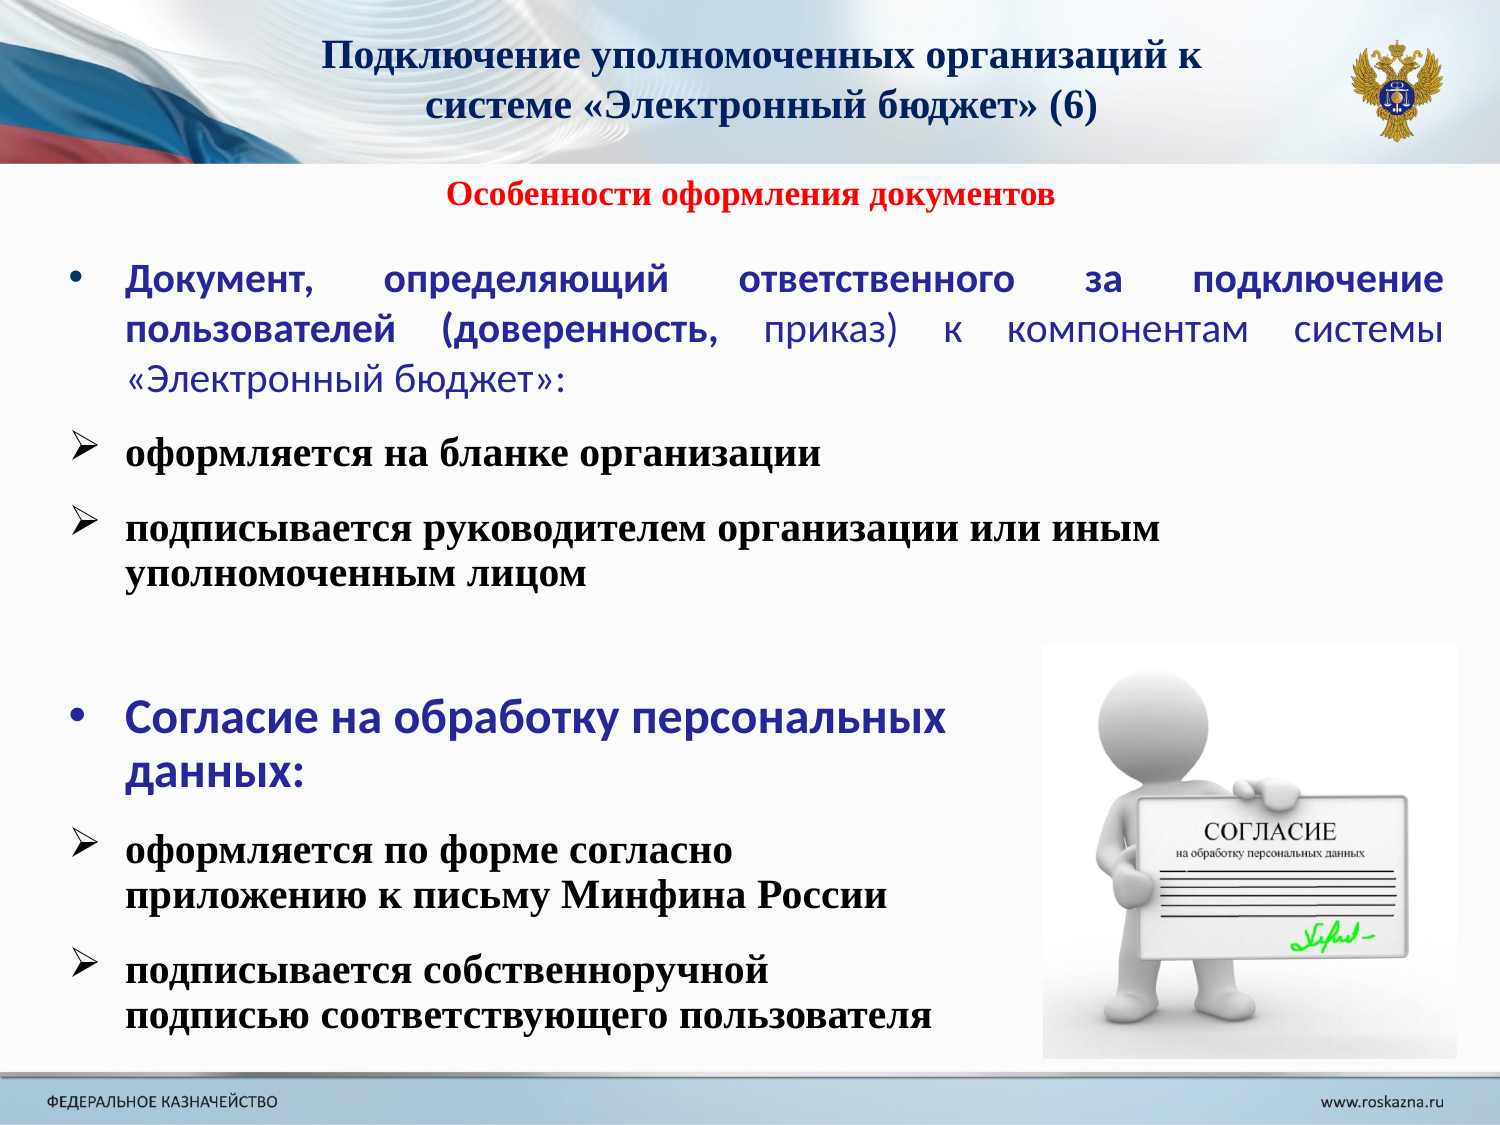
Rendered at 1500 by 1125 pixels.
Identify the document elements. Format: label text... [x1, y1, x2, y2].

picture [0, 0, 1500, 1125]
text_box Особенности оформления документов [53, 162, 1449, 232]
text_box Подключение уполномоченных организаций к системе «Электронный бюджет» (6) [265, 19, 1258, 134]
subtitle Документ, определяющий ответственного за подключение пользователей (доверенность, приказ) к компонентам системы «Электронный бюджет»: оформляется на бланке организации подписывается руководителем организации или иным уполномоченным лицом Согласие на обработку персональных данных: оформляется по форме согласно приложению к письму Минфина России подписывается собственноручной подписью соответствующего пользователя [53, 243, 1460, 1071]
